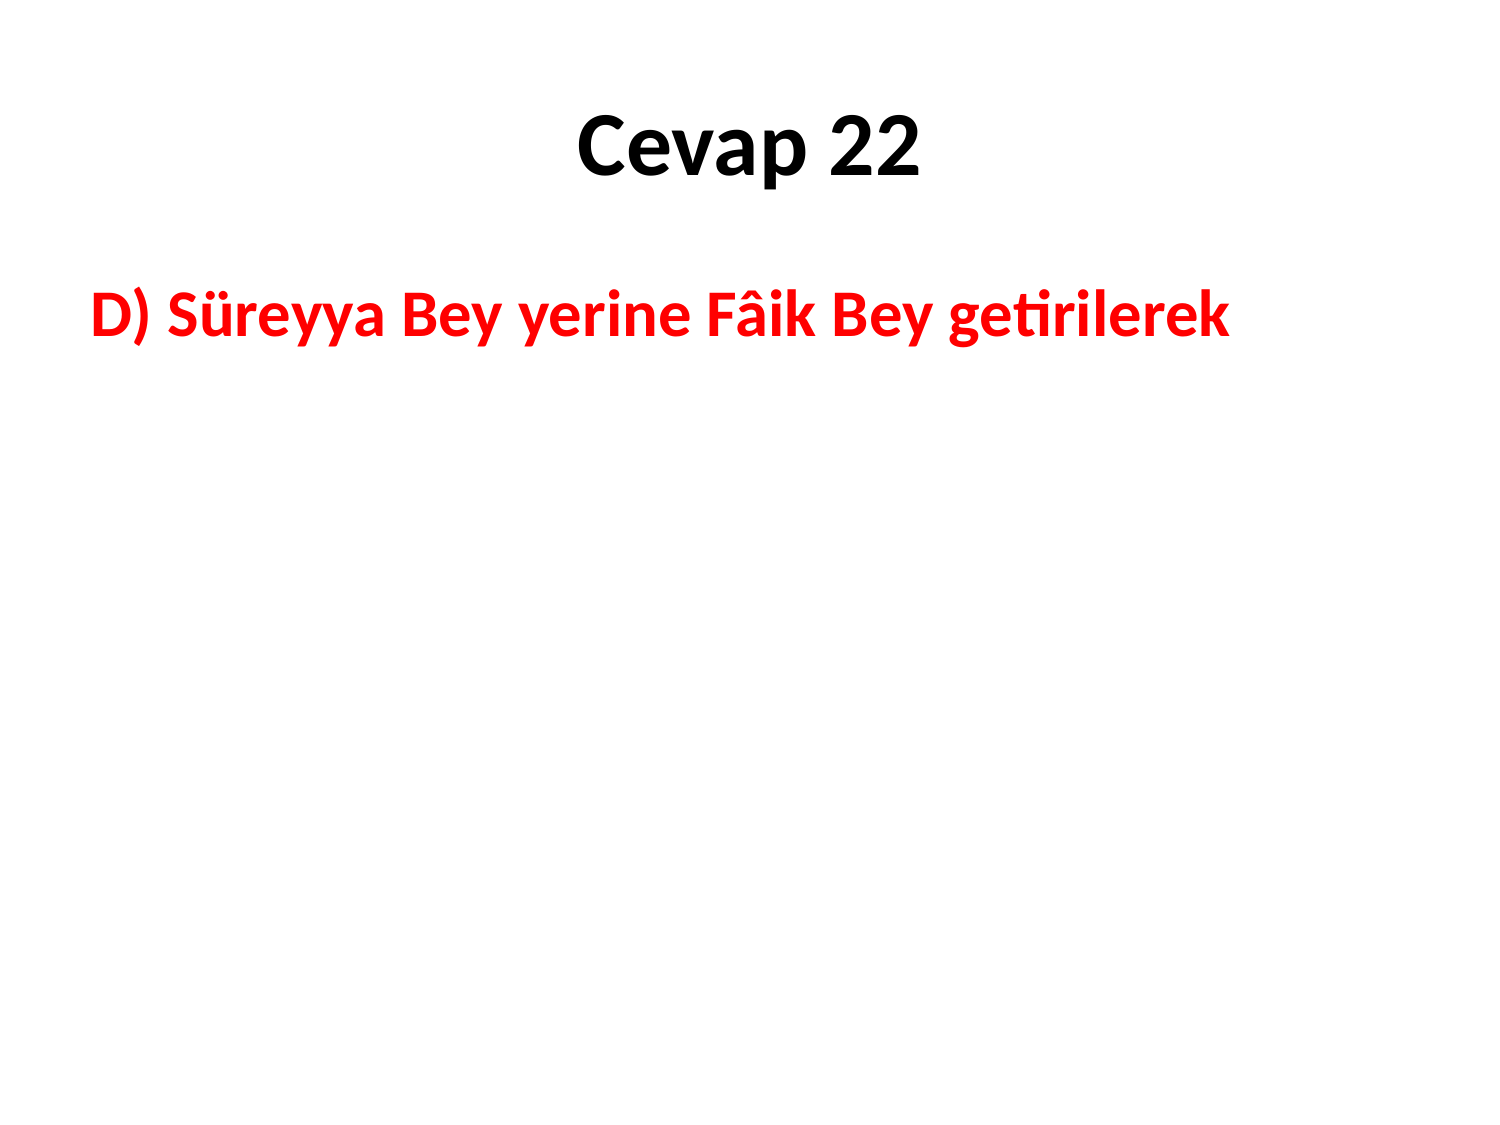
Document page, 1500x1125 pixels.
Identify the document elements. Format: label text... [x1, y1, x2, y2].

list D) Süreyya Bey yerine Fâik Bey getirilerek [75, 262, 1425, 1005]
title Cevap 22 [75, 45, 1425, 233]
